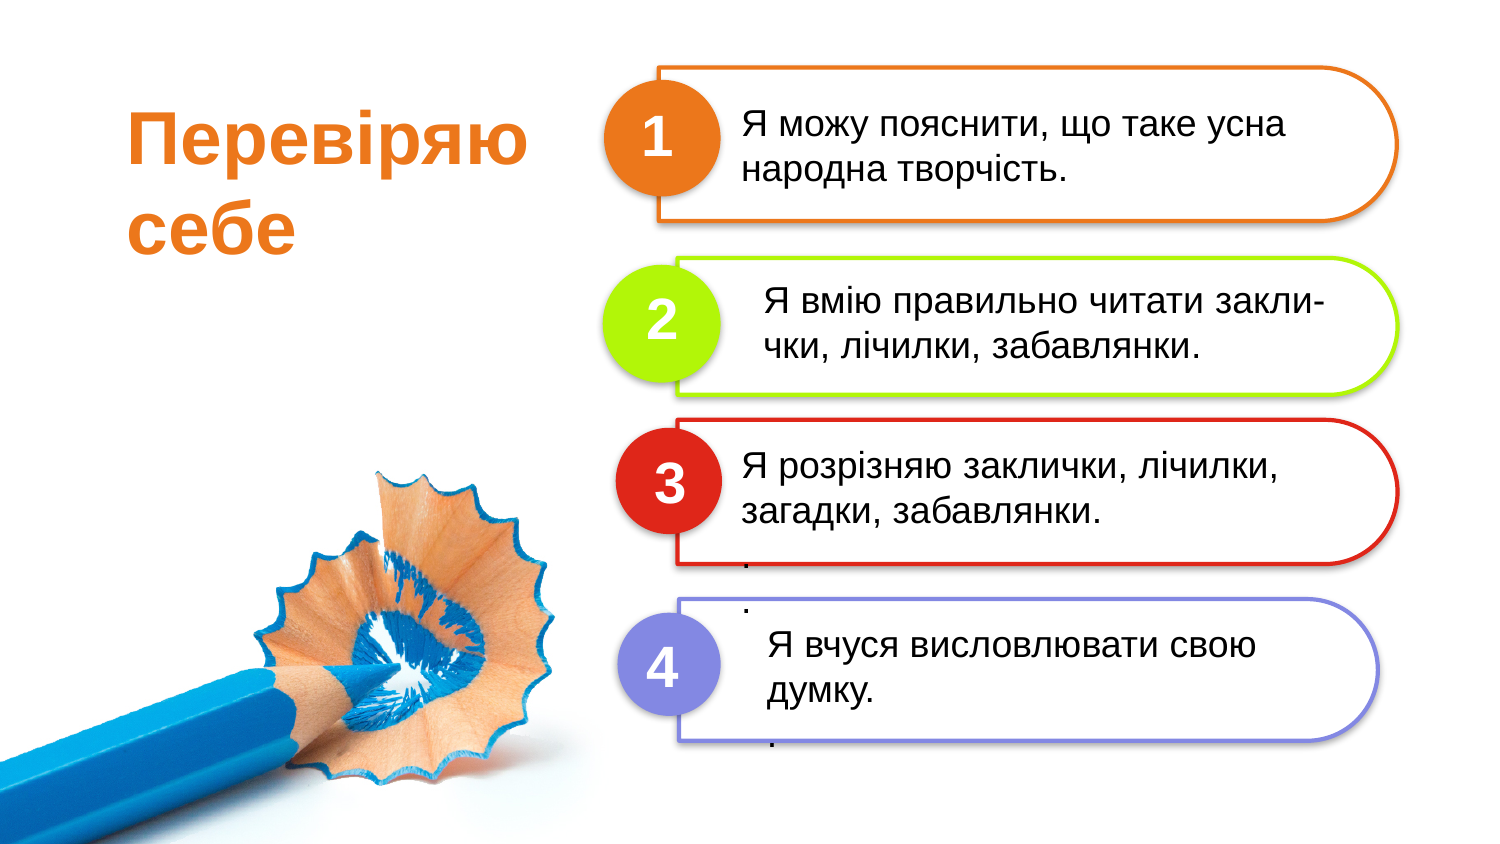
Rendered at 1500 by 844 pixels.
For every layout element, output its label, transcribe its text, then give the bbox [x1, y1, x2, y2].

text_box [603, 104, 614, 173]
text_box [676, 419, 1369, 477]
text_box [658, 66, 1398, 222]
text_box Я можу пояснити, що таке усна народна творчість. [726, 91, 1376, 196]
text_box [601, 263, 722, 384]
text_box 1 [614, 90, 702, 176]
text_box [616, 628, 631, 701]
text_box Я розрізняю заклички, лічилки, загадки, забавлянки. . . [726, 433, 1388, 629]
text_box 2 [631, 273, 694, 359]
text_box 4 [631, 621, 694, 707]
text_box [628, 79, 697, 90]
text_box [614, 427, 723, 535]
text_box Я вчуся висловлювати свою думку. . [752, 612, 1353, 808]
text_box [678, 598, 752, 742]
list Перевіряю себе [112, 79, 578, 281]
text_box Я вмію правильно читати закли-чки, лічилки, забавлянки. [748, 268, 1341, 374]
text_box [676, 493, 726, 565]
text_box [676, 257, 1399, 396]
text_box [1388, 454, 1399, 530]
picture [0, 469, 636, 844]
text_box 3 [639, 437, 702, 523]
text_box [617, 94, 722, 198]
text_box [638, 611, 722, 717]
text_box [1353, 629, 1379, 725]
